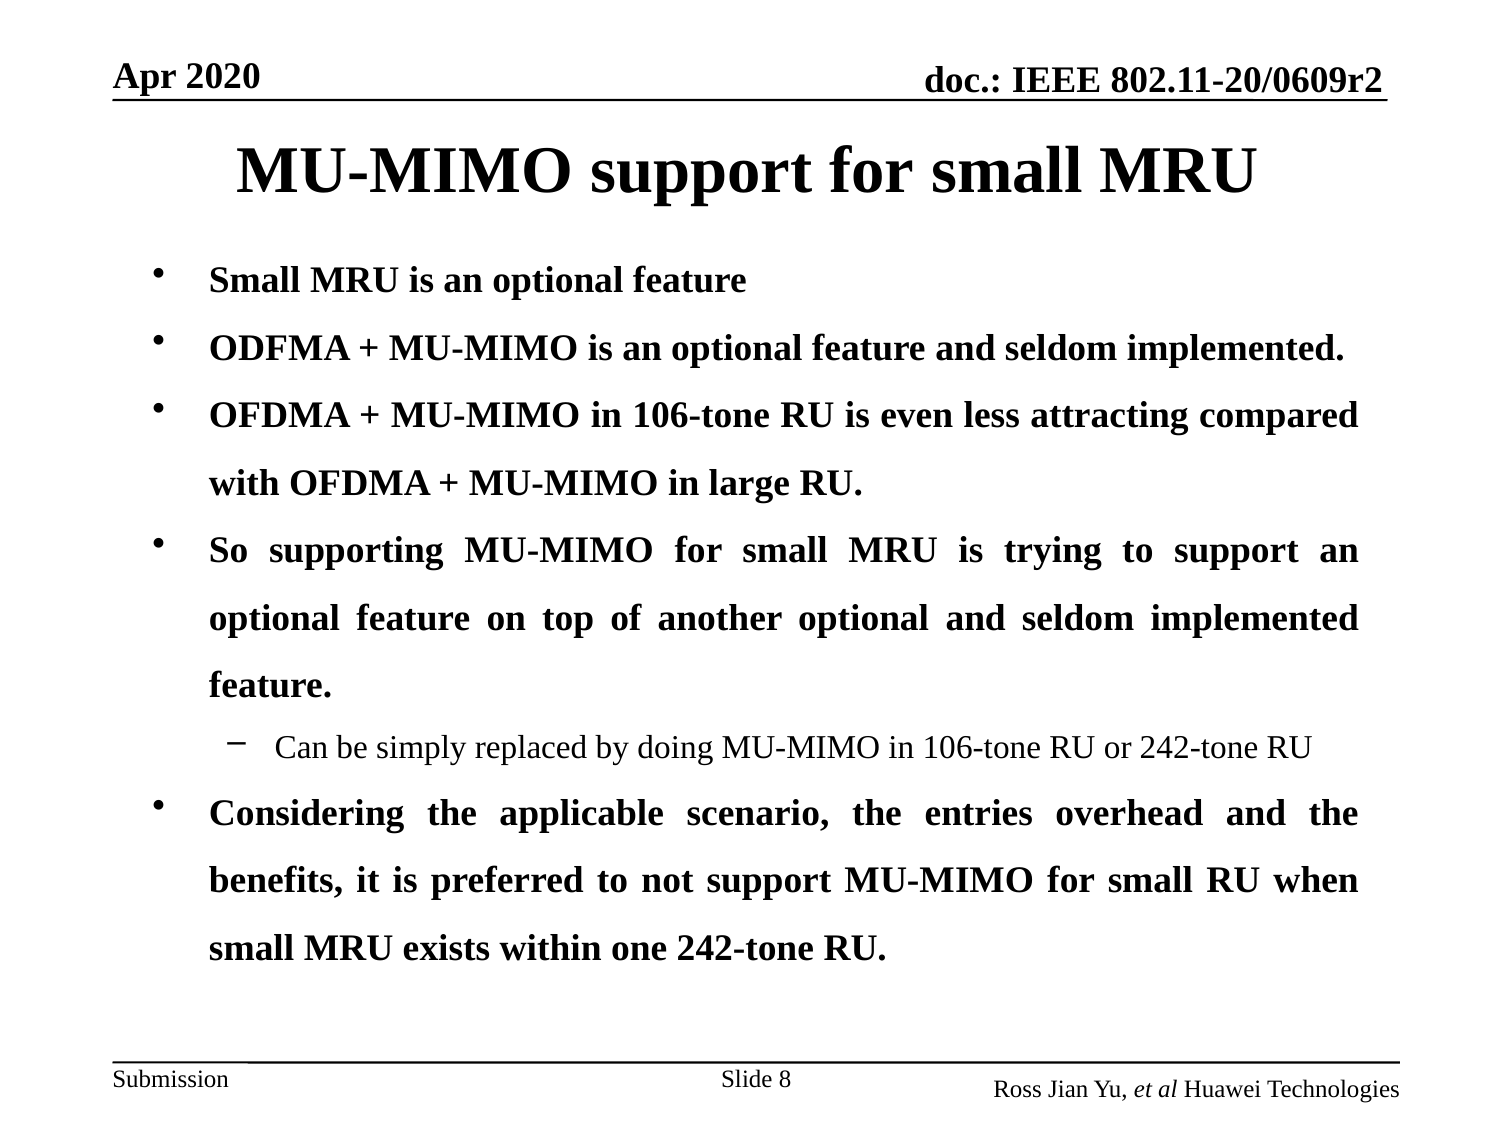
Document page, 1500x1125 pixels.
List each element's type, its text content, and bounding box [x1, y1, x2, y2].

slide_number Slide 8 [712, 1061, 800, 1093]
list Small MRU is an optional feature ODFMA + MU-MIMO is an optional feature and seldom implemented. OFDMA + MU-MIMO in 106-tone RU is even less attracting compared with OFDMA + MU-MIMO in large RU. So supporting MU-MIMO for small MRU is trying to support an optional feature on top of another optional and seldom implemented feature. Can be simply replaced by doing MU-MIMO in 106-tone RU or 242-tone RU Considering the applicable scenario, the entries overhead and the benefits, it is preferred to not support MU-MIMO for small RU when small MRU exists within one 242-tone RU. [137, 224, 1376, 338]
title MU-MIMO support for small MRU [99, 121, 1413, 210]
